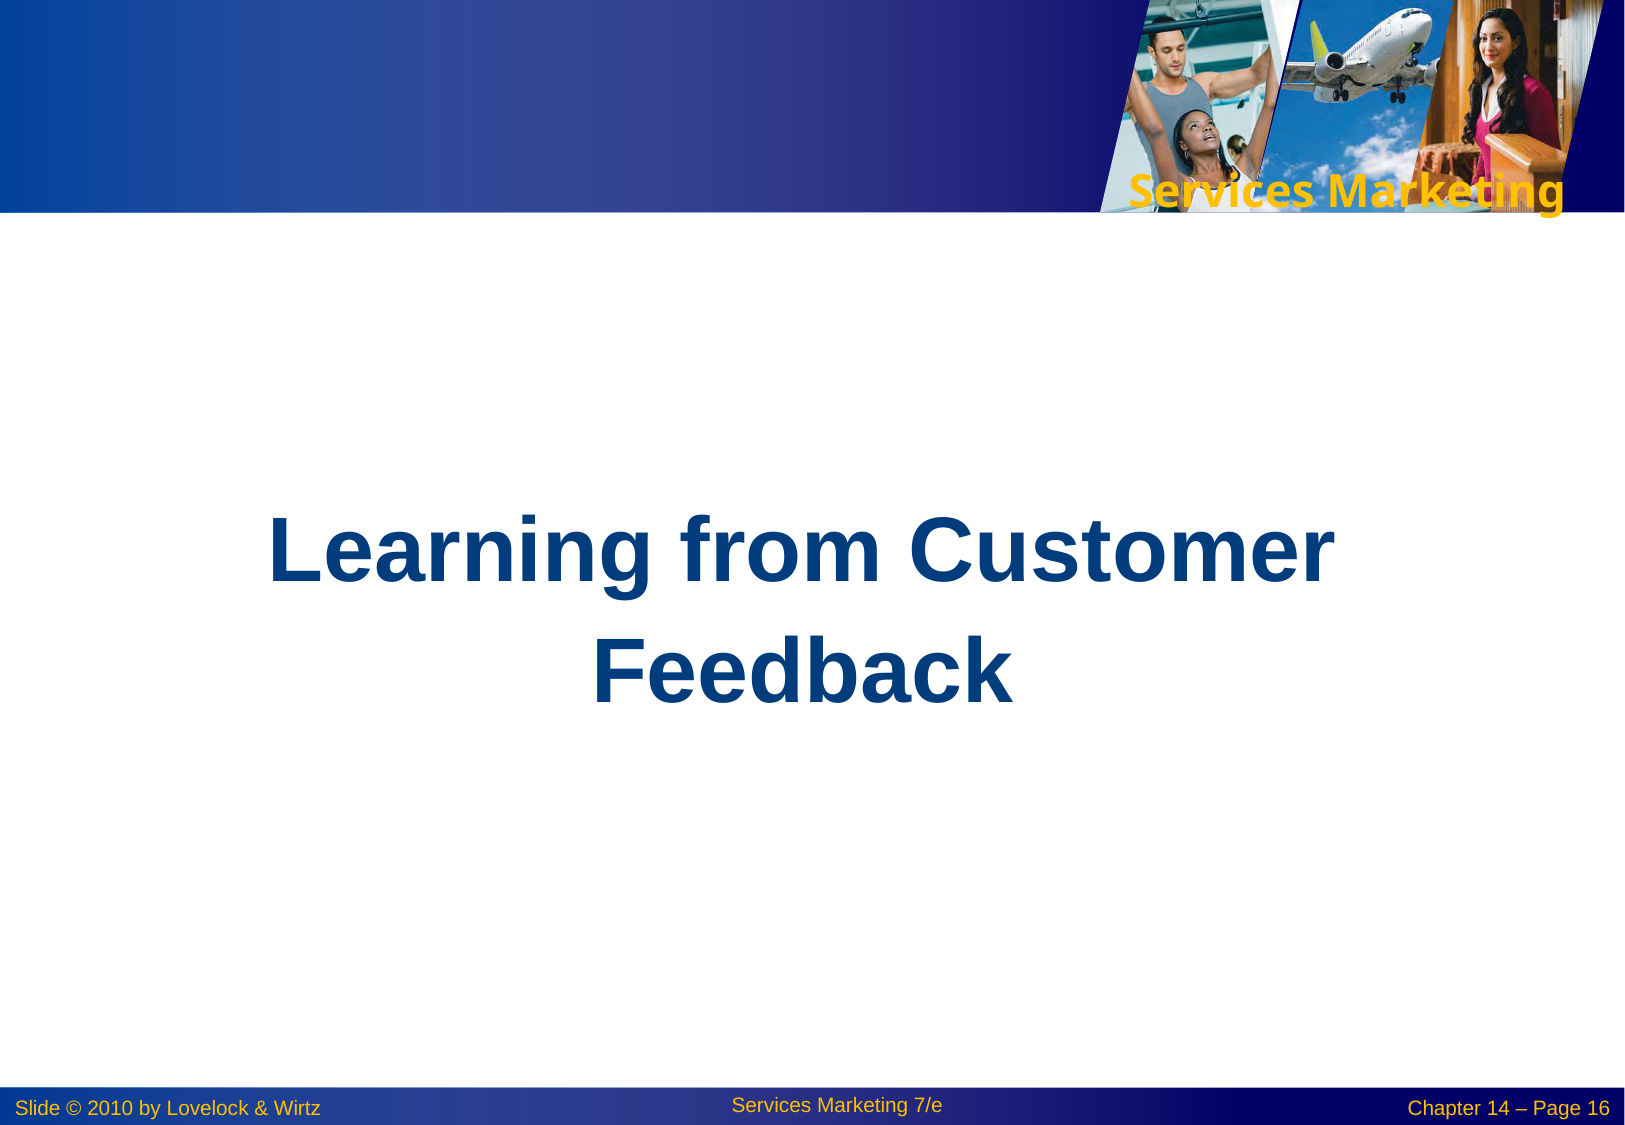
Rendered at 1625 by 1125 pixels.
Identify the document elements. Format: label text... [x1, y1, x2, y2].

text_box Learning from Customer Feedback [112, 436, 1493, 763]
picture [1546, 187, 1556, 202]
picture [1162, 186, 1172, 192]
picture [1100, 0, 1604, 213]
